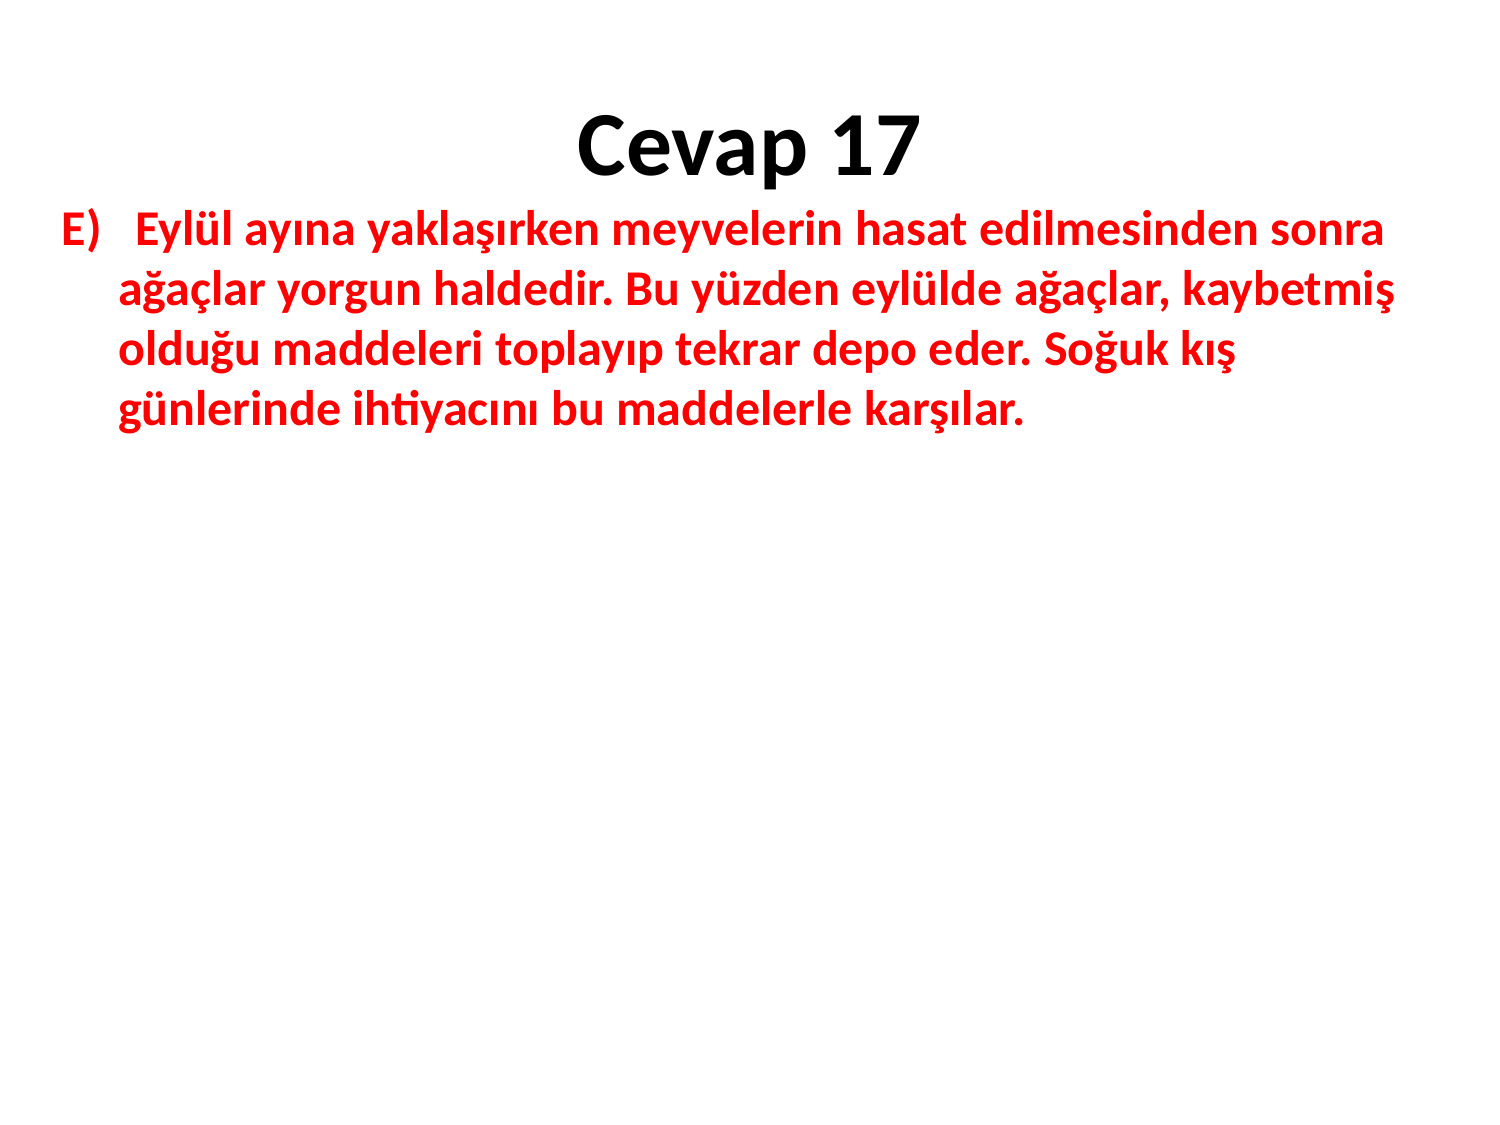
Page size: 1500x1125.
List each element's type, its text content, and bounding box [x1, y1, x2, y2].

list E) Eylül ayına yaklaşırken meyvelerin hasat edilmesinden sonra ağaçlar yorgun haldedir. Bu yüzden eylülde ağaçlar, kaybetmiş olduğu maddeleri toplayıp tekrar depo eder. Soğuk kış günlerinde ihtiyacını bu maddelerle karşılar. [46, 187, 1425, 1005]
title Cevap 17 [75, 45, 1425, 187]
